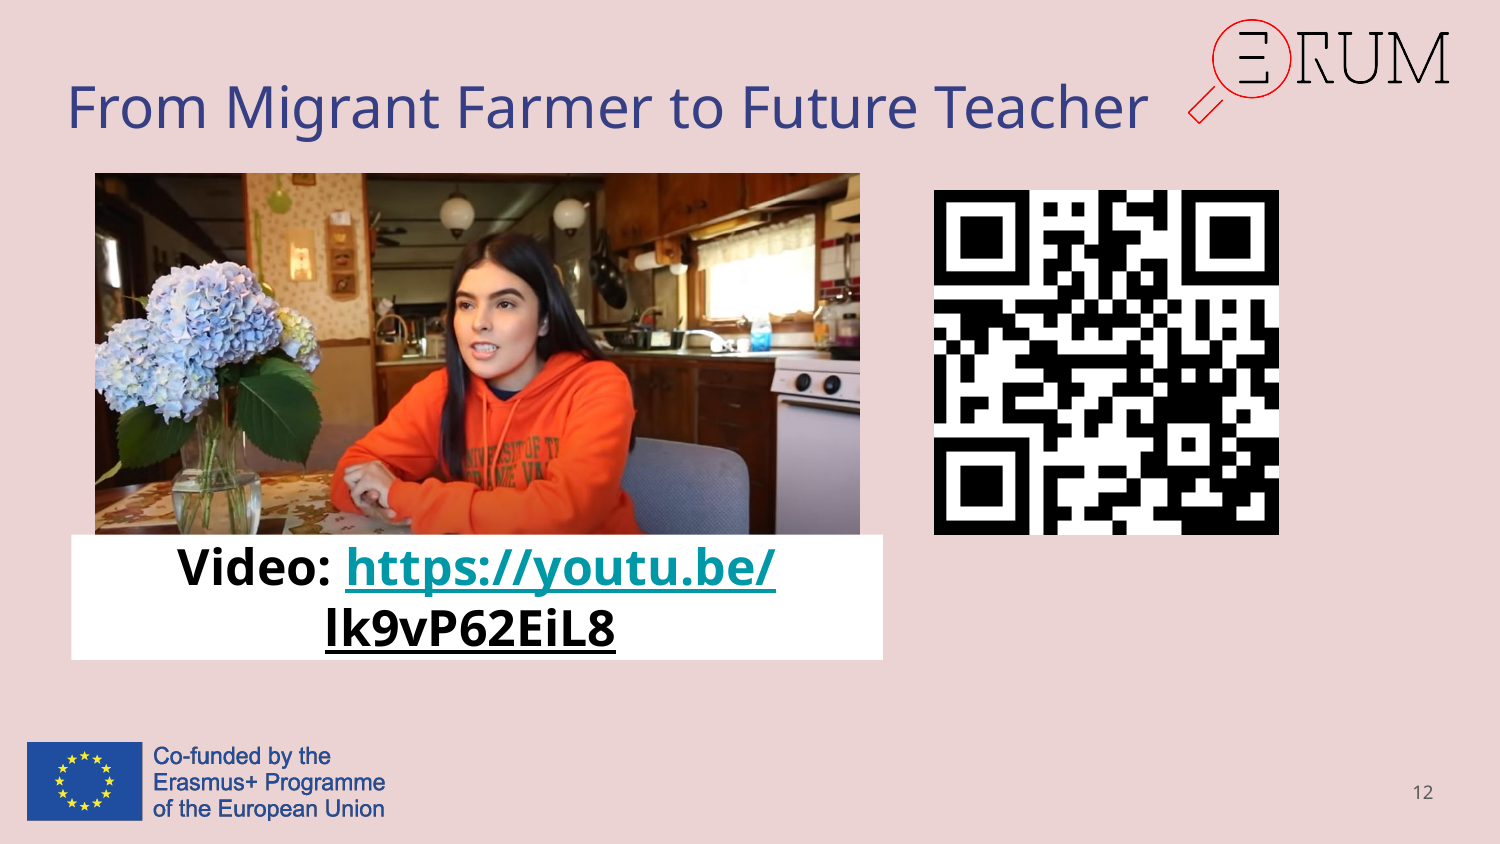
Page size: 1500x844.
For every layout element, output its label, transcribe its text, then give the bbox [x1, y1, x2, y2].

picture [934, 190, 1279, 535]
text_box Video: https://youtu.be/lk9vP62EiL8 [71, 534, 883, 660]
title From Migrant Farmer to Future Teacher [51, 55, 1168, 150]
picture [1136, 0, 1500, 137]
picture [27, 742, 385, 821]
picture [95, 173, 860, 574]
slide_number 12 [1358, 761, 1449, 826]
